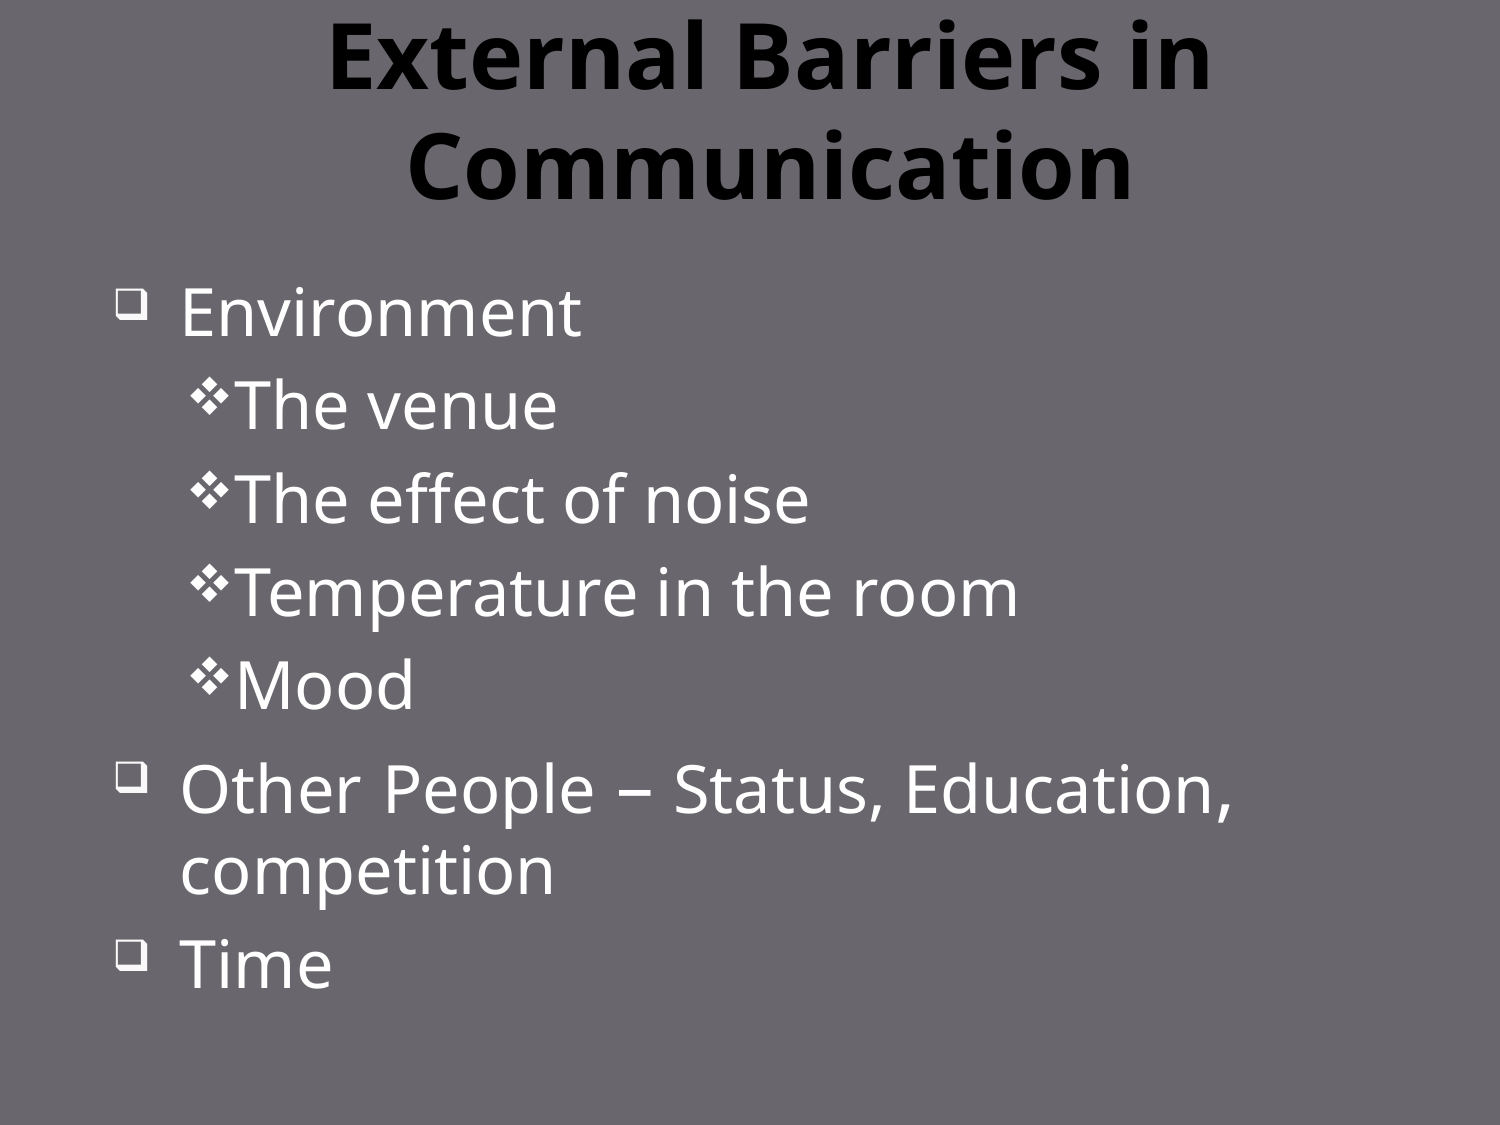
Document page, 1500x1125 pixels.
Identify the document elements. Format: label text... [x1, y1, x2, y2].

list Environment The venue The effect of noise Temperature in the room Mood Other People – Status, Education, competition Time [75, 262, 1425, 1035]
title External Barriers in Communication [0, 0, 1500, 216]
